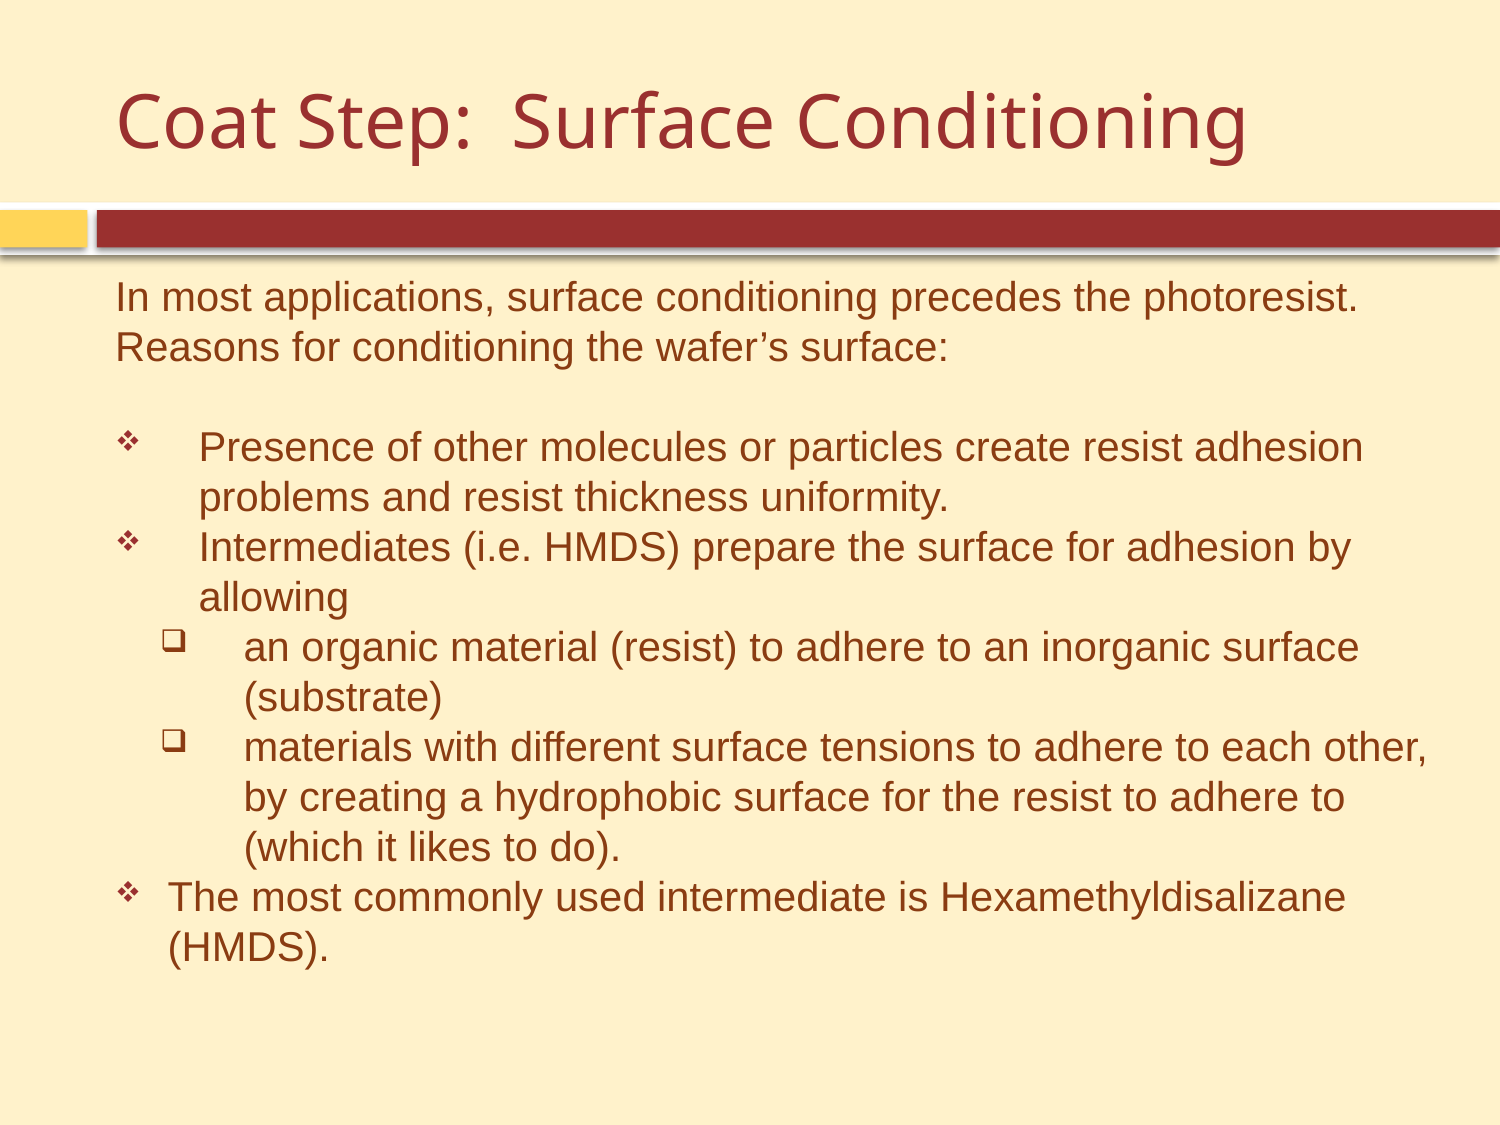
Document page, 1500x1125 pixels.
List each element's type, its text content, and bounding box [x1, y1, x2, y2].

title Coat Step: Surface Conditioning [100, 37, 1438, 200]
list In most applications, surface conditioning precedes the photoresist. Reasons for conditioning the wafer’s surface: Presence of other molecules or particles create resist adhesion problems and resist thickness uniformity. Intermediates (i.e. HMDS) prepare the surface for adhesion by allowing an organic material (resist) to adhere to an inorganic surface (substrate) materials with different surface tensions to adhere to each other, by creating a hydrophobic surface for the resist to adhere to (which it likes to do). The most commonly used intermediate is Hexamethyldisalizane (HMDS). [100, 262, 1472, 1000]
